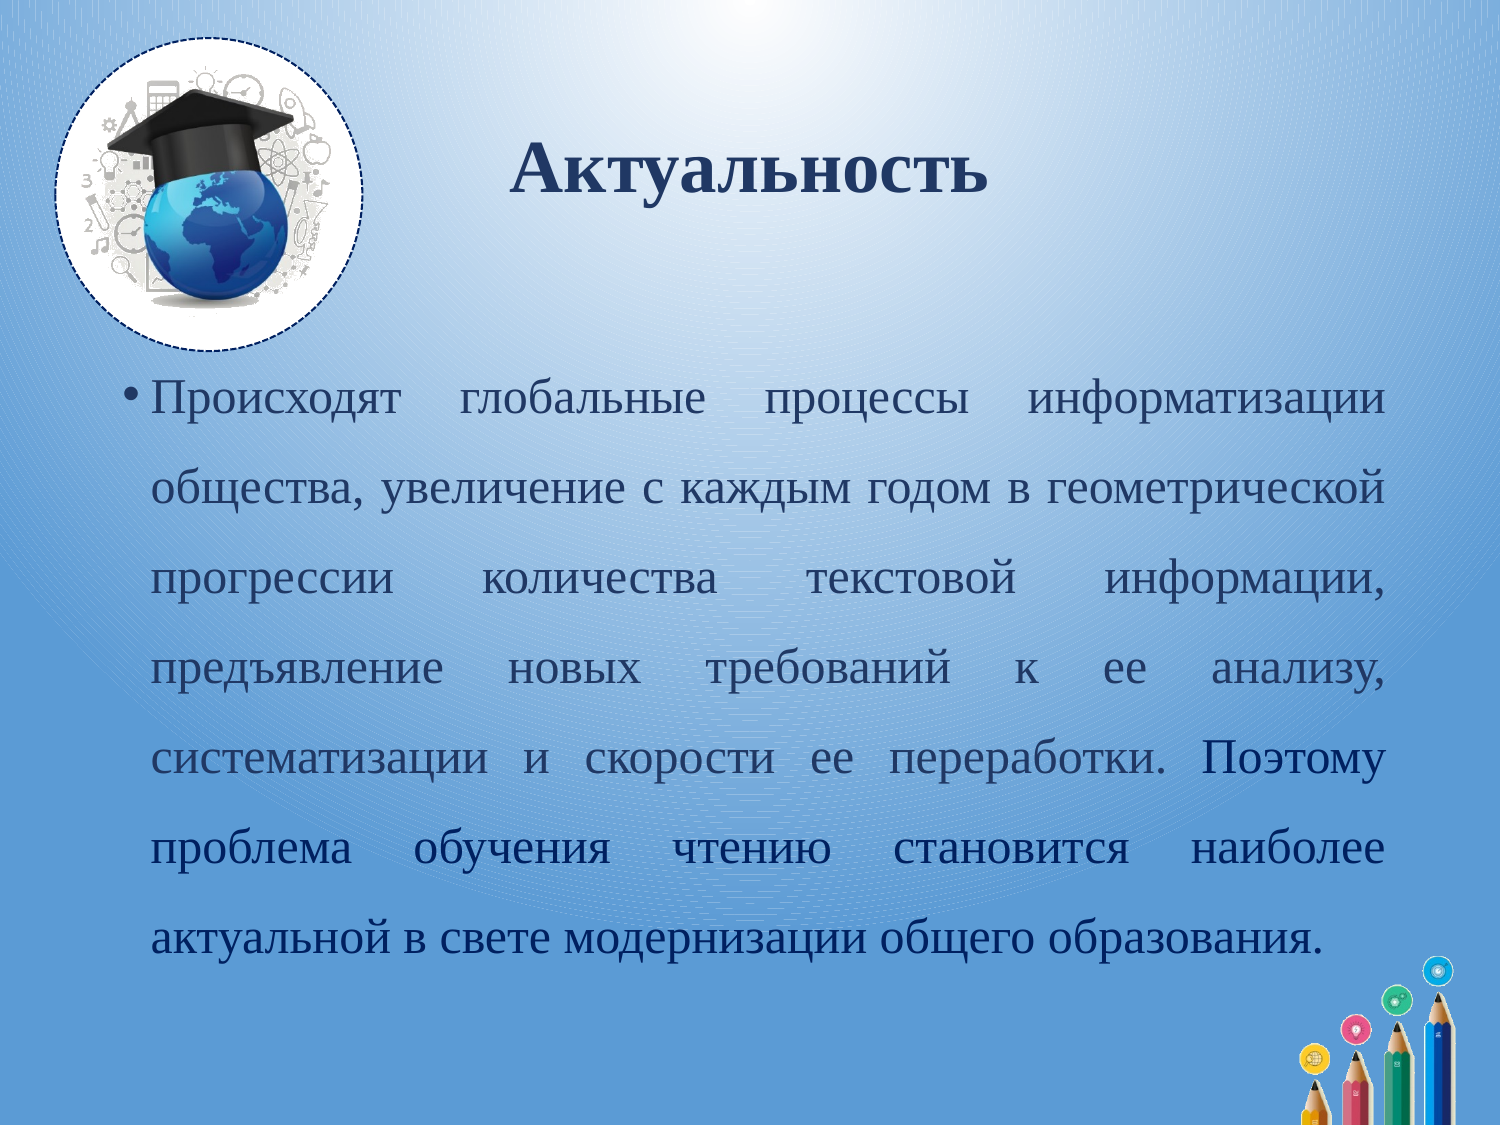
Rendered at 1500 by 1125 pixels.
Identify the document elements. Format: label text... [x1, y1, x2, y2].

text_box [141, 335, 279, 353]
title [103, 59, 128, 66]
picture [1293, 954, 1463, 1125]
title Актуальность [290, 59, 1397, 278]
text_box [347, 123, 364, 266]
list Происходят глобальные процессы информатизации общества, увеличение с каждым годом в геометрической прогрессии количества текстовой информации, предъявление новых требований к ее анализу, систематизации и скорости ее переработки. Поэтому проблема обучения чтению становится наиболее актуальной в свете модернизации общего образования. [107, 326, 1402, 1040]
picture [76, 66, 347, 335]
text_box [119, 37, 297, 66]
text_box [54, 114, 76, 276]
